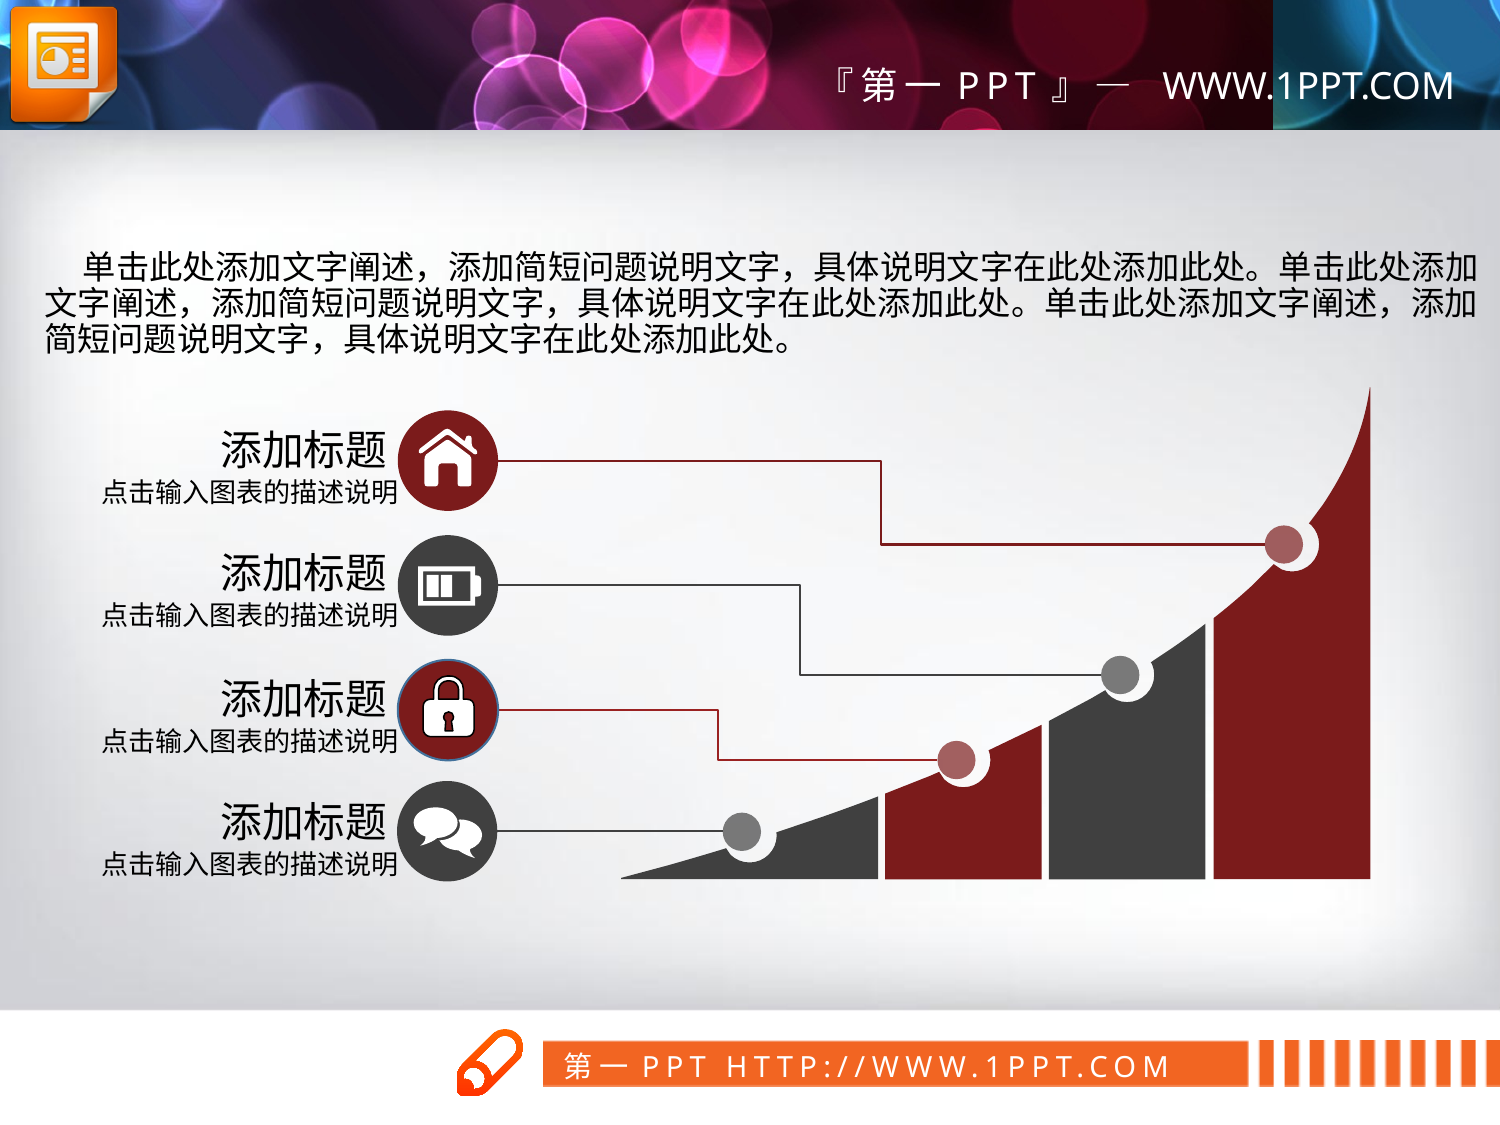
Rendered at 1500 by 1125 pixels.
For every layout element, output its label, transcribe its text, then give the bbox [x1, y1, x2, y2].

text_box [397, 410, 1304, 564]
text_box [397, 659, 976, 780]
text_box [118, 789, 382, 879]
picture [543, 1040, 1500, 1087]
text_box [1213, 387, 1371, 880]
text_box 单击此处添加文字阐述，添加简短问题说明文字，具体说明文字在此处添加此处。单击此处添加文字阐述，添加简短问题说明文字，具体说明文字在此处添加此处。单击此处添加文字阐述，添加简短问题说明文字，具体说明文字在此处添加此处。 [29, 243, 1495, 366]
picture [0, 0, 1500, 1012]
text_box [885, 724, 1042, 880]
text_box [118, 417, 382, 506]
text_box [118, 540, 382, 630]
text_box [1048, 623, 1206, 880]
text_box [118, 666, 382, 755]
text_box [396, 780, 762, 882]
text_box [765, 796, 879, 880]
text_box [397, 534, 1140, 695]
